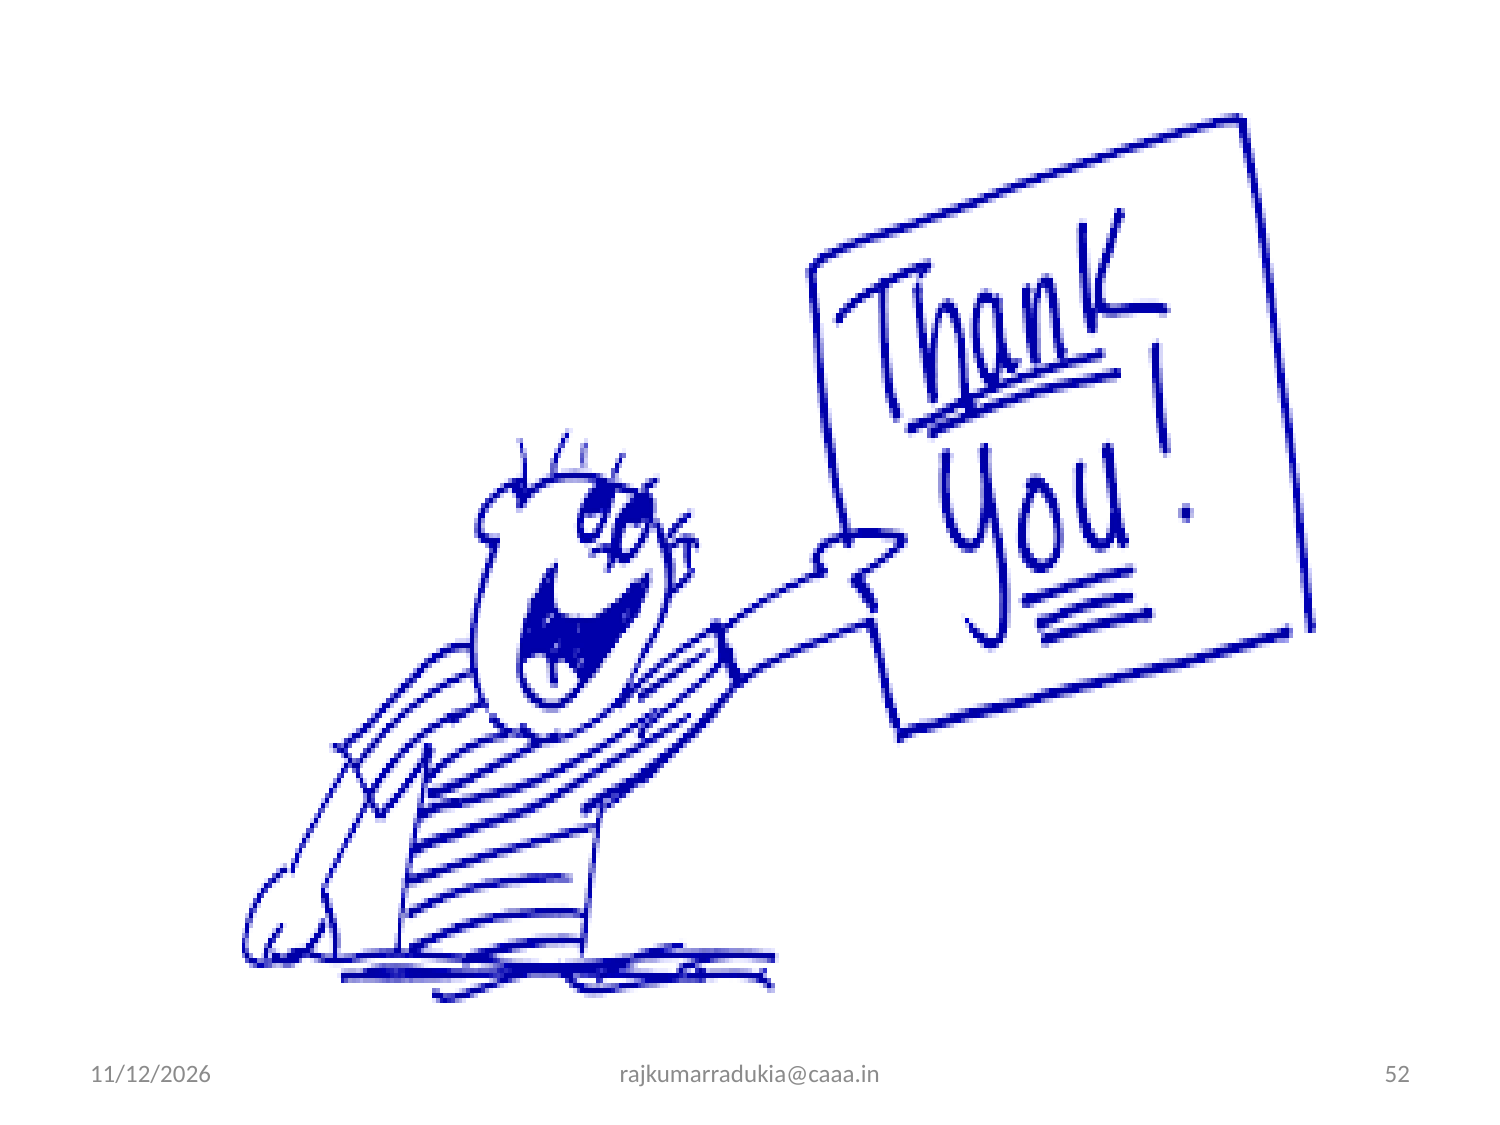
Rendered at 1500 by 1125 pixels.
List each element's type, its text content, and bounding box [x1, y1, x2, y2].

footer rajkumarradukia@caaa.in [512, 1042, 988, 1103]
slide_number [75, 1042, 425, 1103]
picture [241, 113, 1316, 1003]
slide_number 52 [1074, 1042, 1425, 1103]
